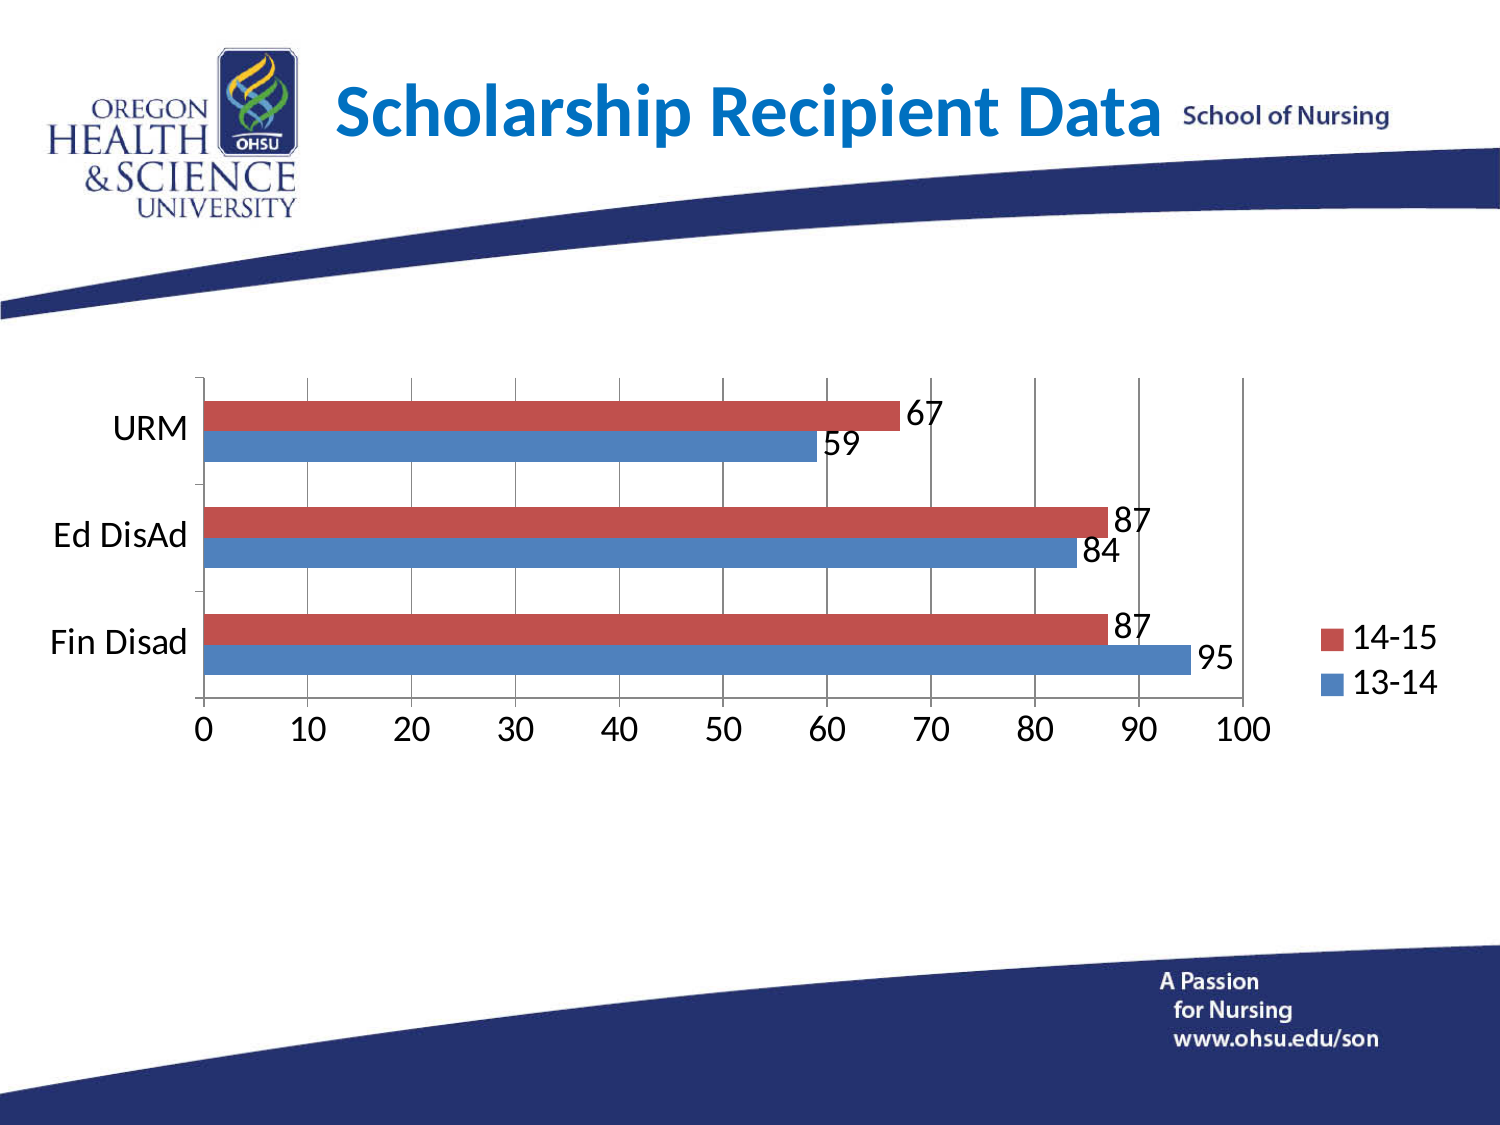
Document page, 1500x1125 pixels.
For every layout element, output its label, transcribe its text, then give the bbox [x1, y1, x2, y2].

chart [49, 362, 1463, 963]
title Scholarship Recipient Data [75, 12, 1425, 200]
picture [0, 0, 1500, 1125]
